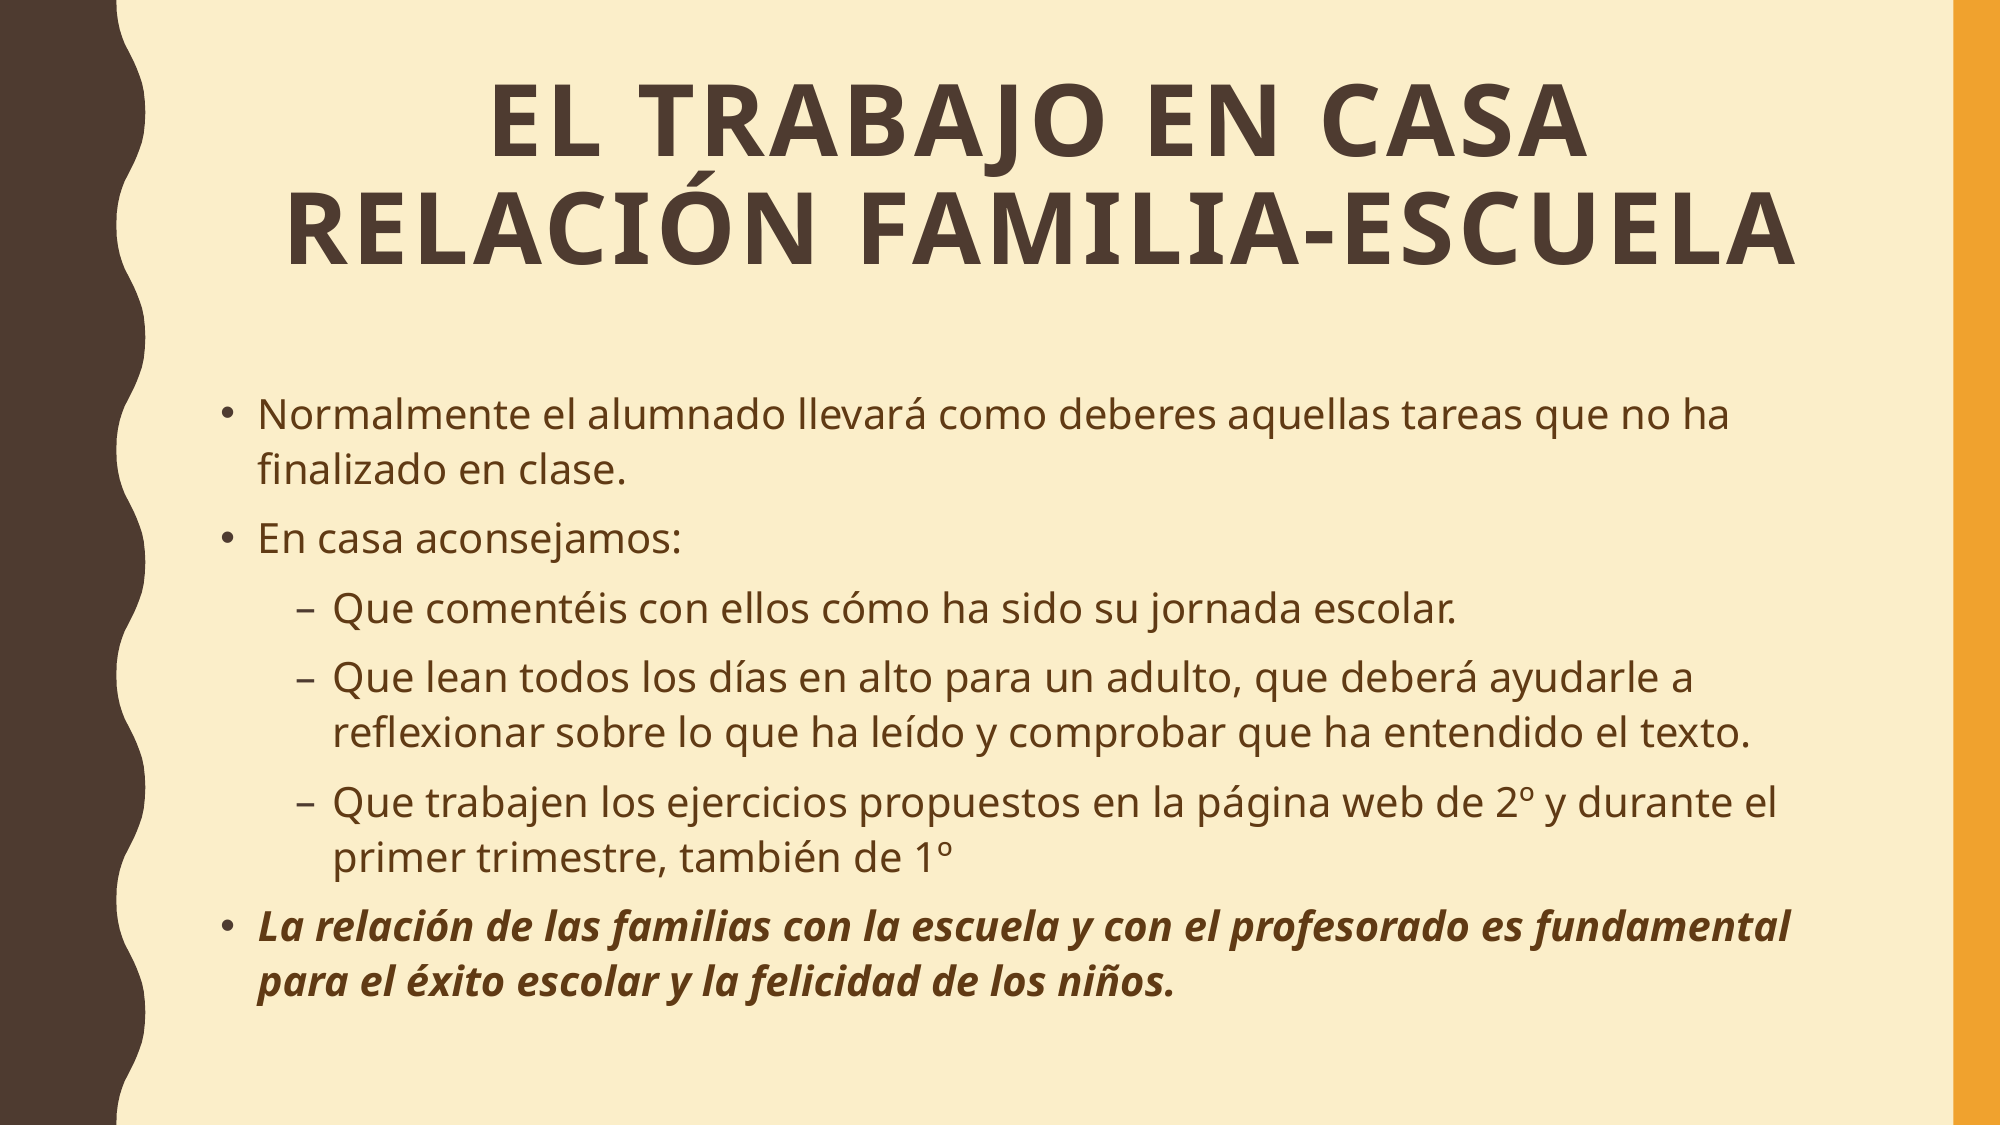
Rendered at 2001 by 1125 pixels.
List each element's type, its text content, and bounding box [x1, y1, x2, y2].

list Normalmente el alumnado llevará como deberes aquellas tareas que no ha finalizado en clase. En casa aconsejamos: Que comentéis con ellos cómo ha sido su jornada escolar. Que lean todos los días en alto para un adulto, que deberá ayudarle a reflexionar sobre lo que ha leído y comprobar que ha entendido el texto. Que trabajen los ejercicios propuestos en la página web de 2º y durante el primer trimestre, también de 1º La relación de las familias con la escuela y con el profesorado es fundamental para el éxito escolar y la felicidad de los niños. [205, 375, 1875, 1035]
title El trabajo en casa relación familia-escuela [205, 62, 1875, 308]
